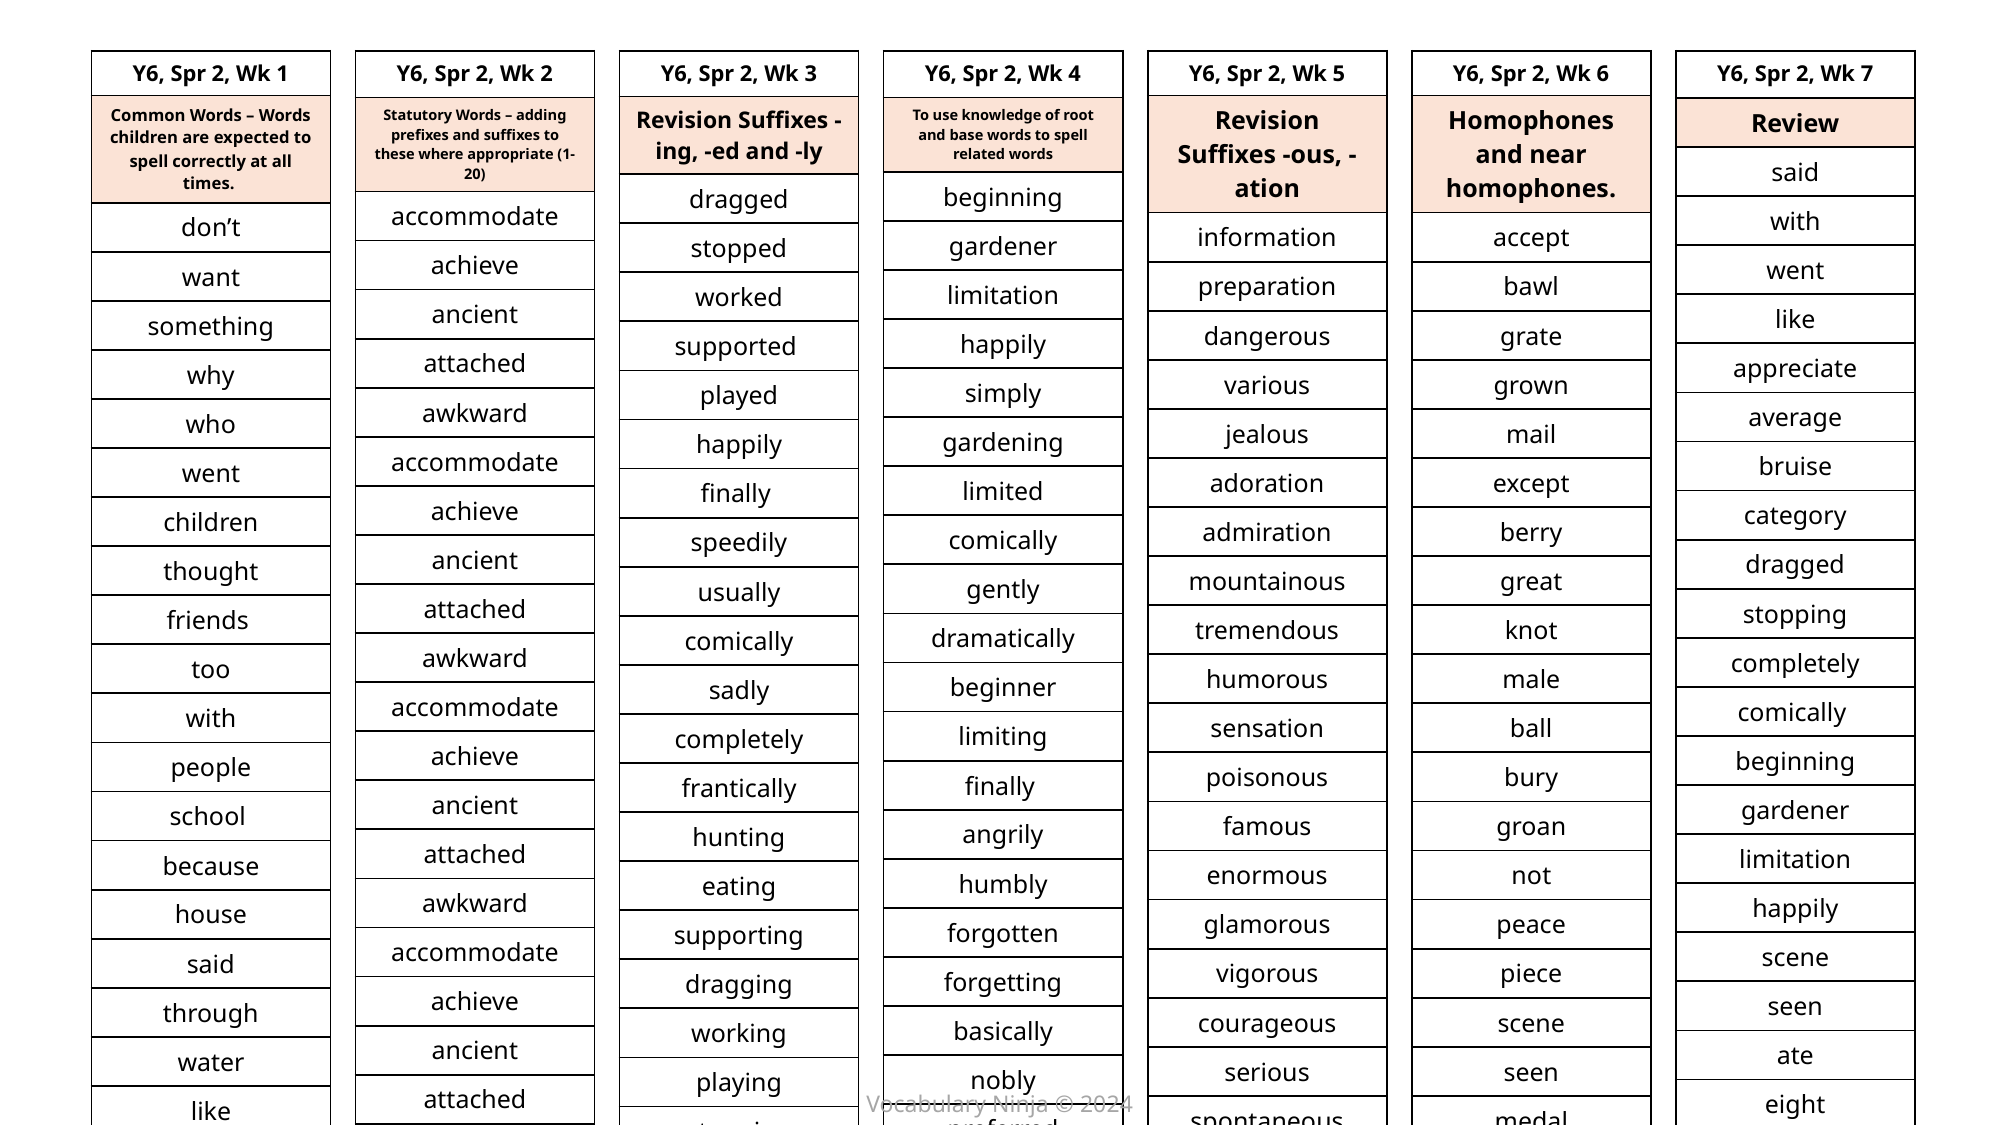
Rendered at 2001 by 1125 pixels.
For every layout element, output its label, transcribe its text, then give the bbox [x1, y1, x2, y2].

table_cell eating [620, 862, 858, 909]
table_cell accommodate [356, 438, 594, 485]
table_cell grown [1413, 361, 1650, 408]
table_cell Revision Suffixes - ing, -ed and -ly [620, 97, 858, 173]
table_cell said [1677, 148, 1914, 195]
table_cell grate [1413, 312, 1650, 359]
table_cell school [92, 792, 330, 840]
table_cell gardener [884, 222, 1122, 269]
table_cell children [92, 498, 330, 545]
table_cell To use knowledge of root and base words to spell related words [884, 98, 1122, 171]
table_cell ball [1413, 704, 1650, 751]
table_cell speedily [620, 519, 858, 566]
table_cell Revision Suffixes -ous, -ation [1149, 96, 1386, 212]
table_cell admiration [1149, 508, 1386, 555]
table_cell vigorous [1149, 950, 1386, 997]
table_cell limitation [884, 271, 1122, 318]
table_cell Review [1677, 99, 1914, 146]
table_cell too [92, 645, 330, 692]
table_cell with [1677, 197, 1914, 244]
table_cell completely [1677, 639, 1914, 686]
table_cell forgotten [884, 909, 1122, 956]
table_cell went [1677, 246, 1914, 293]
table_cell through [92, 989, 330, 1036]
table_cell seen [1677, 982, 1914, 1030]
table_cell attached [356, 1076, 594, 1123]
table_cell dragged [620, 175, 858, 222]
table_cell ancient [356, 781, 594, 828]
table_cell accommodate [356, 192, 594, 240]
table_cell achieve [356, 732, 594, 779]
table_cell mountainous [1149, 557, 1386, 604]
table_cell glamorous [1149, 900, 1386, 948]
table_cell limited [884, 467, 1122, 514]
table_header Y6, Spr 2, Wk 5 [1149, 52, 1386, 95]
table_cell angrily [884, 811, 1122, 858]
table_cell beginning [1677, 737, 1914, 784]
table_cell category [1677, 491, 1914, 539]
table_cell not [1413, 851, 1650, 899]
table_cell comically [620, 617, 858, 664]
table_cell male [1413, 655, 1650, 702]
table_cell piece [1413, 950, 1650, 997]
table_cell supported [620, 322, 858, 370]
table_cell accommodate [356, 683, 594, 730]
table_cell tremendous [1149, 606, 1386, 653]
table_cell accommodate [356, 928, 594, 976]
table_cell working [620, 1009, 858, 1057]
table_cell like [1677, 295, 1914, 342]
table_cell achieve [356, 241, 594, 289]
table_cell famous [1149, 802, 1386, 850]
table_cell awkward [356, 389, 594, 436]
table_cell information [1149, 213, 1386, 261]
table_cell awkward [356, 879, 594, 927]
table_cell dramatically [884, 614, 1122, 662]
table_cell knot [1413, 606, 1650, 653]
table_cell comically [1677, 688, 1914, 735]
table_cell beginning [884, 173, 1122, 220]
table_cell attached [356, 585, 594, 632]
table_cell achieve [356, 977, 594, 1025]
table_cell awkward [356, 634, 594, 681]
table_cell something [92, 302, 330, 349]
table_cell except [1413, 459, 1650, 506]
table_cell eight [1677, 1080, 1914, 1125]
table_cell played [620, 371, 858, 419]
table_cell ancient [356, 536, 594, 583]
table_cell want [92, 253, 330, 300]
table_cell achieve [356, 487, 594, 534]
table_cell average [1677, 393, 1914, 441]
table_cell friends [92, 596, 330, 643]
table_cell spontaneous [1149, 1097, 1386, 1125]
table_cell dangerous [1149, 312, 1386, 359]
table_cell forgetting [884, 958, 1122, 1005]
table_cell limitation [1677, 835, 1914, 882]
table_cell humbly [884, 860, 1122, 907]
table_cell house [92, 891, 330, 938]
table_header Y6, Spr 2, Wk 1 [92, 52, 330, 95]
table_cell poisonous [1149, 753, 1386, 801]
table_cell mail [1413, 410, 1650, 457]
table_cell usually [620, 568, 858, 615]
table_cell ancient [356, 1027, 594, 1074]
table_cell bruise [1677, 442, 1914, 490]
table_cell frantically [620, 764, 858, 811]
table_cell don’t [92, 204, 330, 251]
table_header Y6, Spr 2, Wk 4 [884, 52, 1122, 97]
table_cell jealous [1149, 410, 1386, 457]
table_cell sensation [1149, 704, 1386, 751]
table_cell worked [620, 273, 858, 320]
table_cell limiting [884, 712, 1122, 760]
table_cell people [92, 743, 330, 791]
table_cell happily [1677, 884, 1914, 931]
table_cell scene [1677, 933, 1914, 980]
table_cell groan [1413, 802, 1650, 850]
table_cell Statutory Words – adding prefixes and suffixes to these where appropriate (1-20) [356, 98, 594, 191]
table_cell stopped [620, 224, 858, 271]
table_cell ate [1677, 1031, 1914, 1079]
table_cell medal [1413, 1097, 1650, 1125]
table_cell courageous [1149, 999, 1386, 1046]
table_cell said [92, 940, 330, 987]
table_cell stopping [620, 1107, 851, 1125]
table_cell with [92, 694, 330, 742]
table_cell stopping [1677, 590, 1914, 637]
table_cell hunting [620, 813, 858, 860]
table_cell berry [1413, 508, 1650, 555]
table_cell finally [884, 762, 1122, 809]
table_cell enormous [1149, 851, 1386, 899]
table_cell various [1149, 361, 1386, 408]
table_cell like [92, 1087, 330, 1125]
table_cell went [92, 449, 330, 496]
table_cell scene [1413, 999, 1650, 1046]
table_cell Homophones and near homophones. [1413, 96, 1650, 212]
table_cell humorous [1149, 655, 1386, 702]
table_cell serious [1149, 1048, 1386, 1095]
table_cell basically [884, 1007, 1122, 1054]
table_cell water [92, 1038, 330, 1085]
table_cell sadly [620, 666, 858, 713]
table_header Y6, Spr 2, Wk 7 [1677, 52, 1914, 97]
table_cell Common Words – Words children are expected to spell correctly at all times. [92, 96, 330, 202]
table_cell bawl [1413, 263, 1650, 310]
table_cell finally [620, 469, 858, 517]
table_cell great [1413, 557, 1650, 604]
table_cell who [92, 400, 330, 447]
table_header Y6, Spr 2, Wk 2 [356, 52, 594, 97]
table_cell preparation [1149, 263, 1386, 310]
table_cell supporting [620, 911, 858, 958]
text_box Vocabulary Ninja © 2024 [851, 1082, 1149, 1125]
table_cell gardening [884, 418, 1122, 465]
table_cell dragging [620, 960, 858, 1007]
table_cell appreciate [1677, 344, 1914, 392]
table_cell nobly [884, 1056, 1122, 1082]
table_header Y6, Spr 2, Wk 6 [1413, 52, 1650, 95]
table_cell gently [884, 565, 1122, 613]
table_cell because [92, 841, 330, 889]
table_cell why [92, 351, 330, 398]
table_cell attached [356, 830, 594, 878]
table_cell ancient [356, 290, 594, 338]
table_cell comically [884, 516, 1122, 563]
table_header Y6, Spr 2, Wk 3 [620, 52, 858, 96]
table_cell seen [1413, 1048, 1650, 1095]
table_cell dragged [1677, 541, 1914, 588]
table_cell playing [620, 1058, 858, 1106]
table_cell happily [620, 420, 858, 468]
table_cell thought [92, 547, 330, 594]
table_cell simply [884, 369, 1122, 416]
table_cell attached [356, 340, 594, 387]
table_cell gardener [1677, 786, 1914, 833]
table_cell accept [1413, 213, 1650, 261]
table_cell completely [620, 715, 858, 762]
table_cell adoration [1149, 459, 1386, 506]
table_cell peace [1413, 900, 1650, 948]
table_cell happily [884, 320, 1122, 367]
table_cell beginner [884, 663, 1122, 711]
table_cell bury [1413, 753, 1650, 801]
